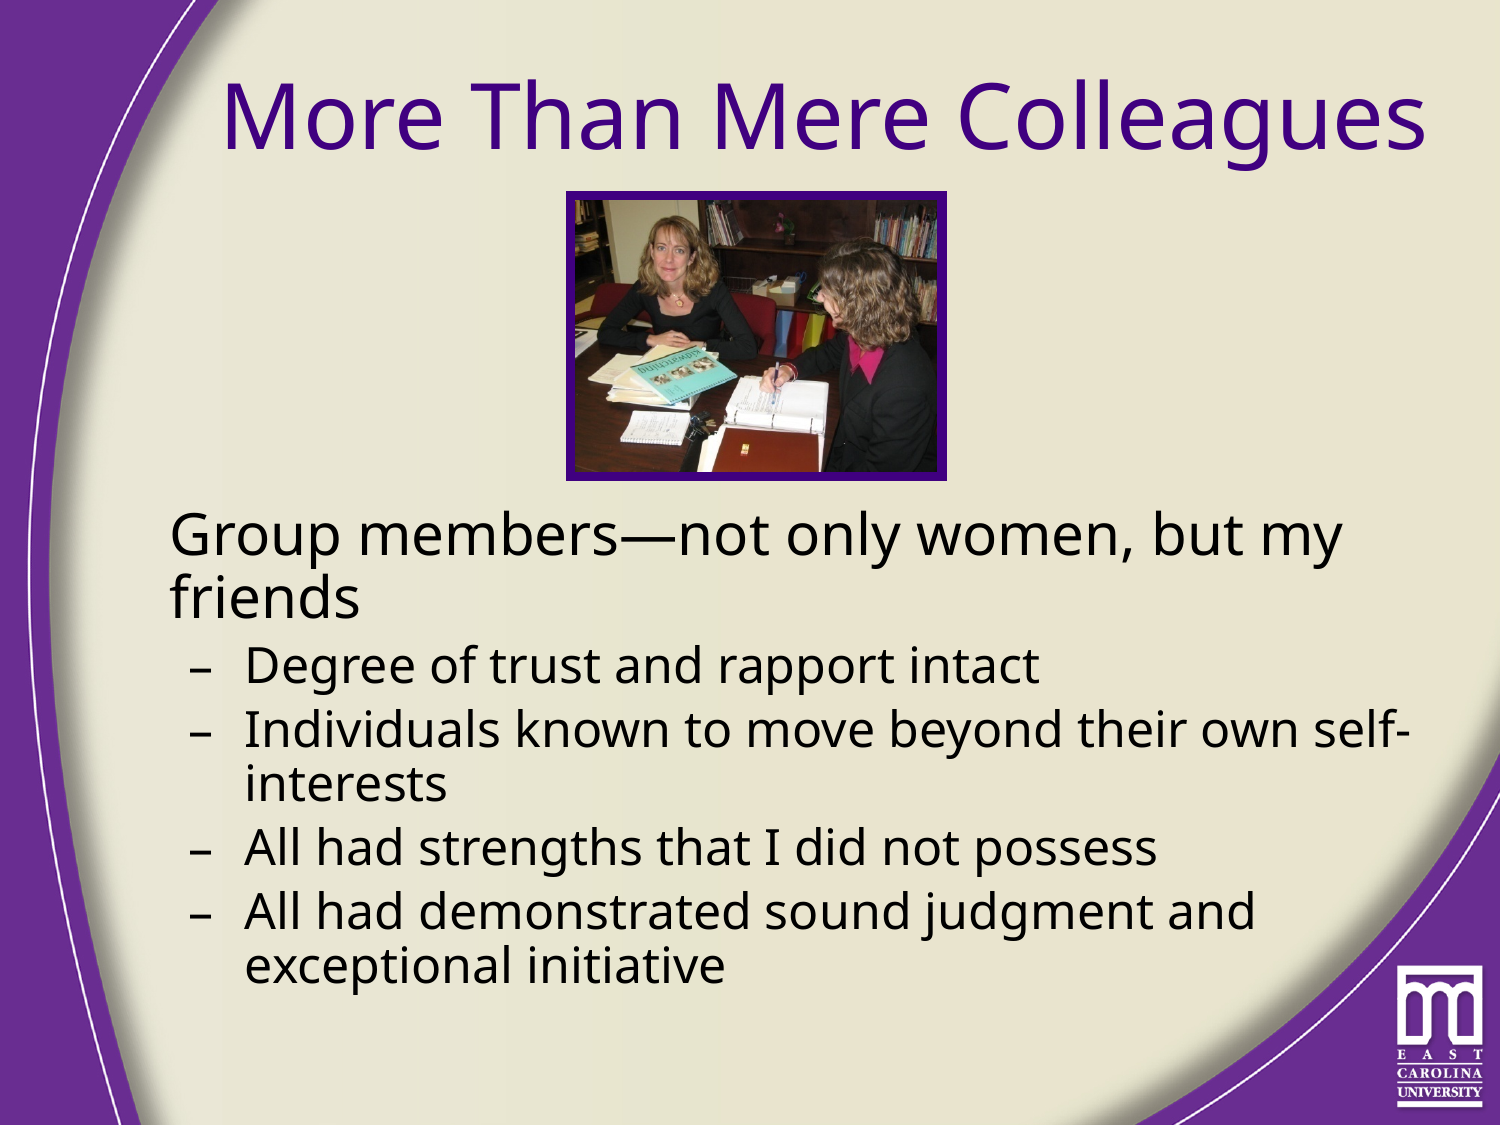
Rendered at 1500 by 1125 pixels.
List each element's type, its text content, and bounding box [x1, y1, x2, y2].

list Group members—not only women, but my friends Degree of trust and rapport intact Individuals known to move beyond their own self-interests All had strengths that I did not possess All had demonstrated sound judgment and exceptional initiative [98, 497, 1449, 1125]
title More Than Mere Colleagues [149, 37, 1500, 188]
picture [0, 0, 1500, 1125]
